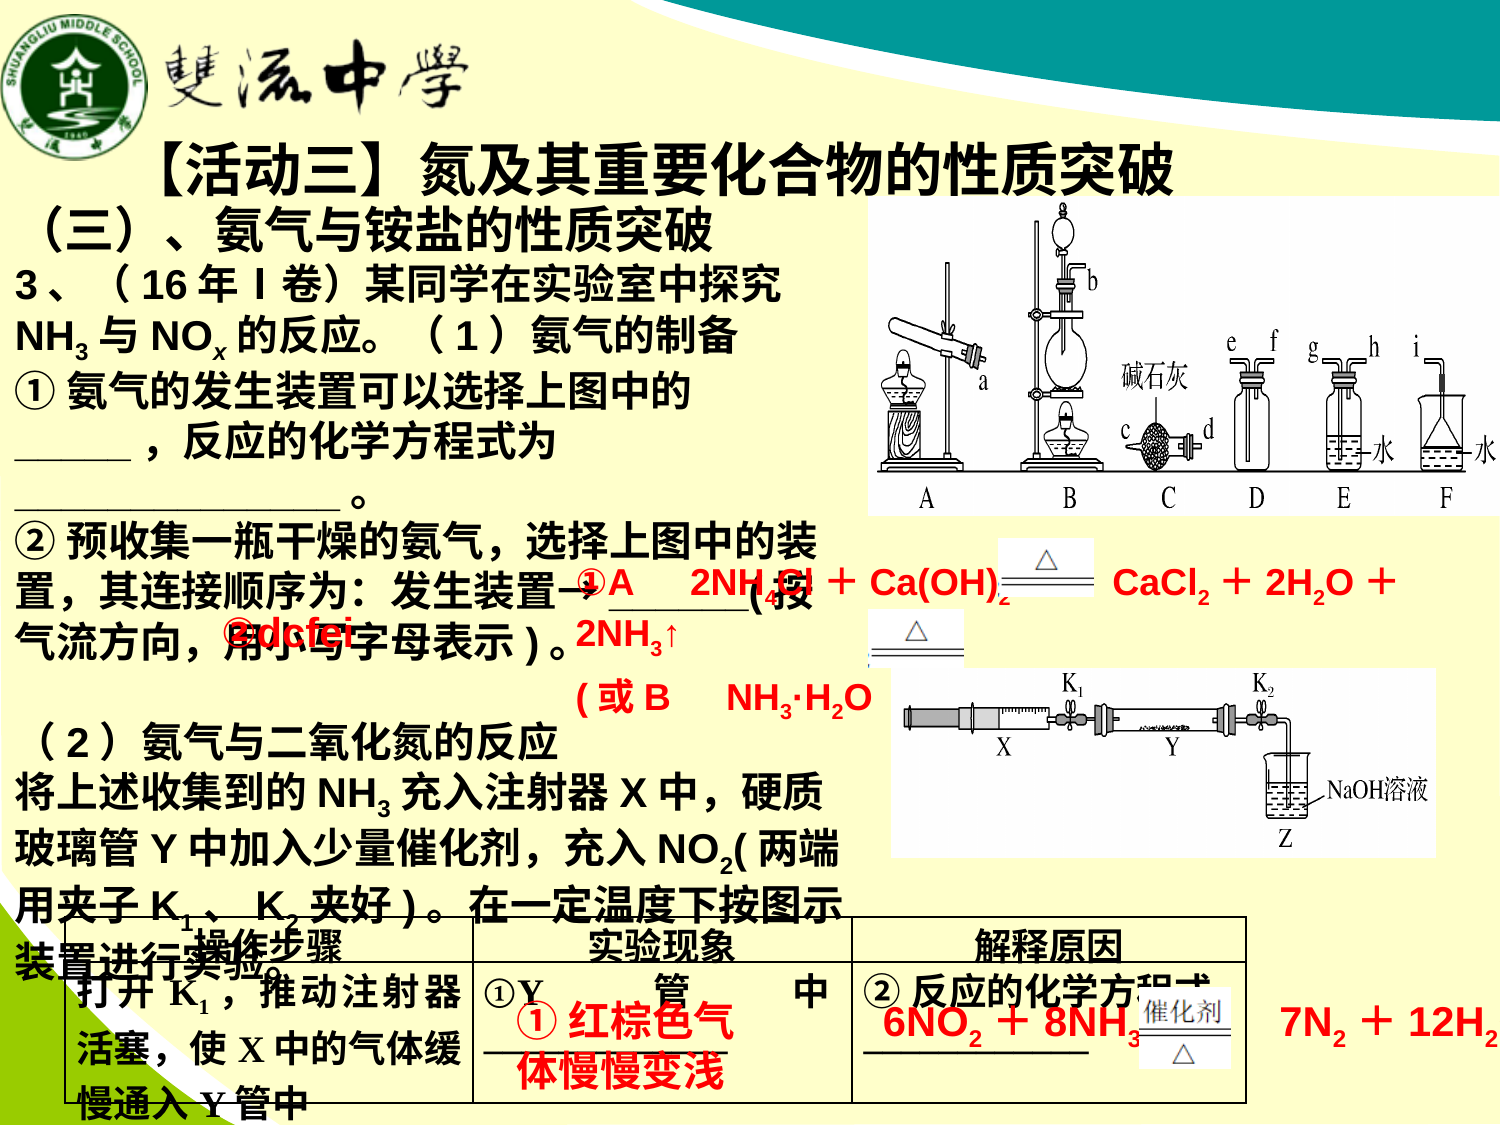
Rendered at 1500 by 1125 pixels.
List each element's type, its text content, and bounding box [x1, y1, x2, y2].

text_box 【活动三】氮及其重要化合物的性质突破 [112, 125, 1471, 194]
text_box 6NO2＋8NH3 7N2＋12H2O [1233, 987, 1500, 1060]
table_cell 打开K1，推动注射器活塞，使X中的气体缓慢通入Y管中 [66, 963, 472, 1102]
picture [1139, 987, 1232, 1070]
text_box 6NO2＋8NH3 7N2＋12H2O [868, 987, 1138, 1060]
table_cell ②反应的化学方程式 ____________ [853, 963, 1245, 1102]
picture [159, 21, 491, 125]
picture [0, 14, 148, 161]
text_box ①红棕色气体慢慢变浅 [501, 987, 786, 1103]
table_header 解释原因 [853, 918, 1245, 961]
picture [867, 609, 1436, 858]
table_header 操作步骤 [66, 918, 472, 961]
picture [997, 538, 1094, 597]
text_box （三）、氨气与铵盐的性质突破 3、（16年Ⅰ卷）某同学在实验室中探究NH3与NOx的反应。（1）氨气的制备 ①氨气的发生装置可以选择上图中的_____，反应的化学方程式为______________。 ②预收集一瓶干燥的氨气，选择上图中的装置，其连接顺序为：发生装置→______(按气流方向，用小写字母表示)。 （2）氨气与二氧化氮的反应 将上述收集到的NH3充入注射器X中，硬质玻璃管Y中加入少量催化剂，充入NO2(两端用夹子K1、K2夹好)。在一定温度下按图示装置进行实验。 [0, 190, 868, 1125]
table_cell ①Y管中_____________ [474, 963, 851, 1102]
text_box ②dcfei [206, 597, 467, 663]
picture [867, 196, 1500, 516]
text_box ①A 2NH4Cl＋Ca(OH)2 CaCl2＋2H2O＋2NH3↑ (或B NH3·H2O NH3↑＋H2O) [560, 550, 1500, 732]
table_header 实验现象 [474, 918, 851, 961]
